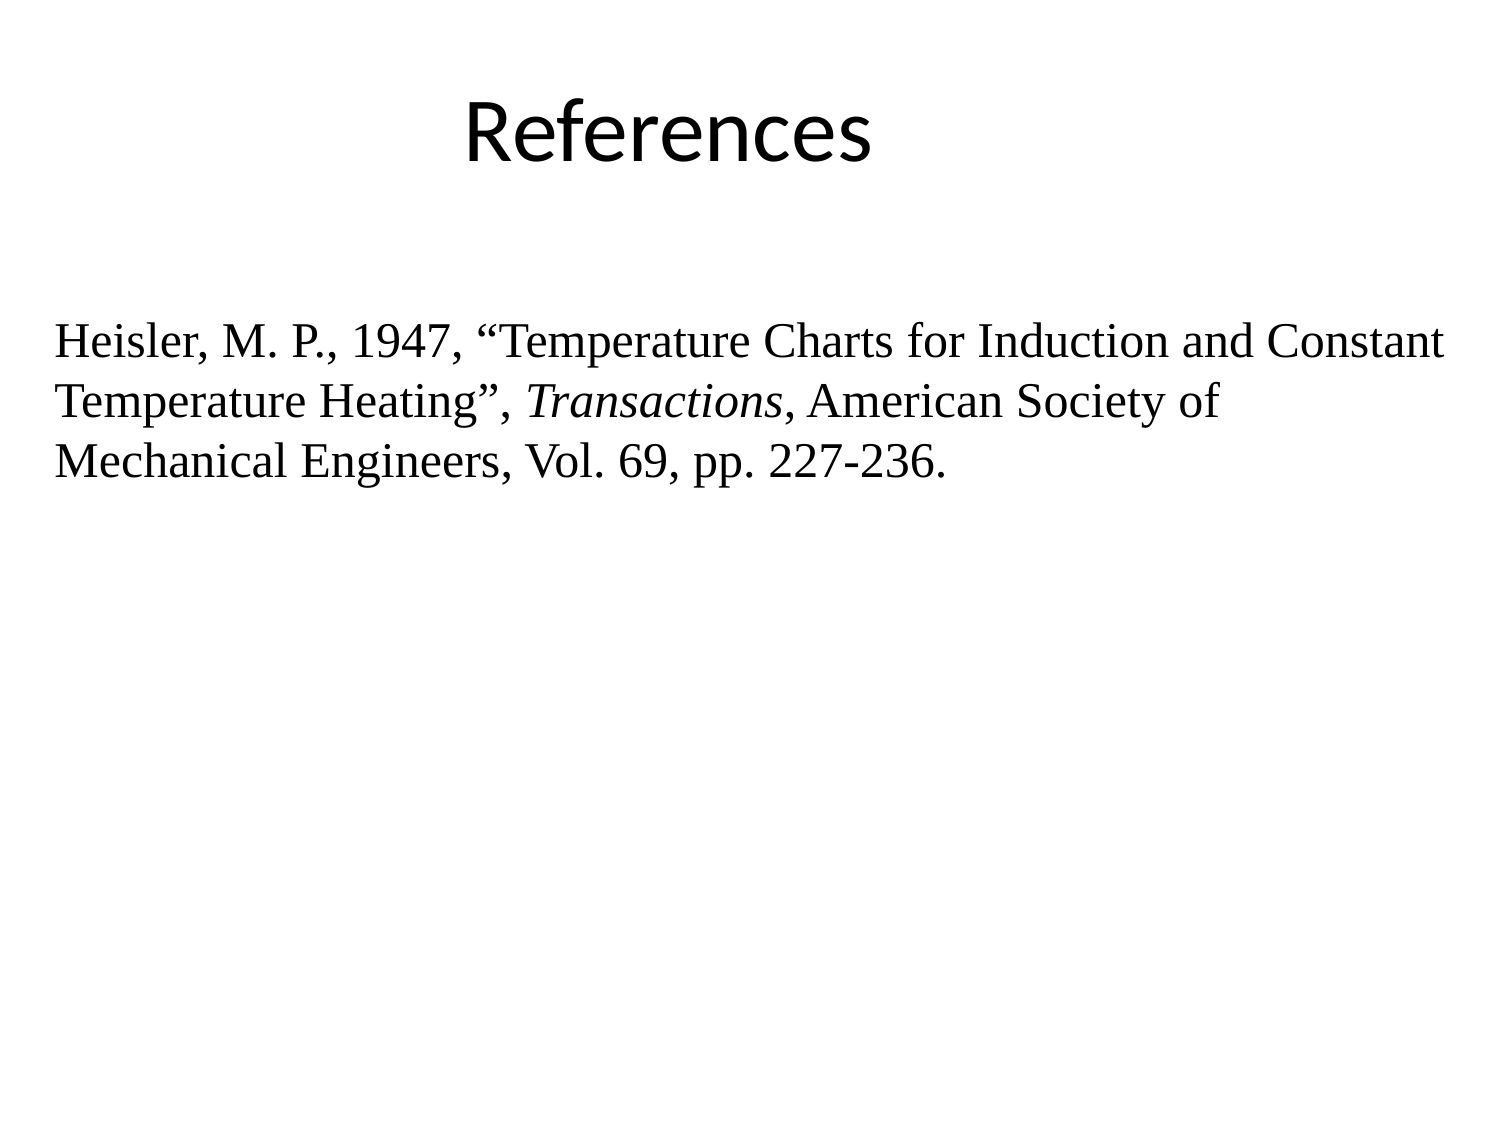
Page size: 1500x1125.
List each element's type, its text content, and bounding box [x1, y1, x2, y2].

text_box References [50, 62, 1288, 175]
text_box Heisler, M. P., 1947, “Temperature Charts for Induction and Constant Temperature Heating”, Transactions, American Society of Mechanical Engineers, Vol. 69, pp. 227-236. [39, 299, 1461, 495]
